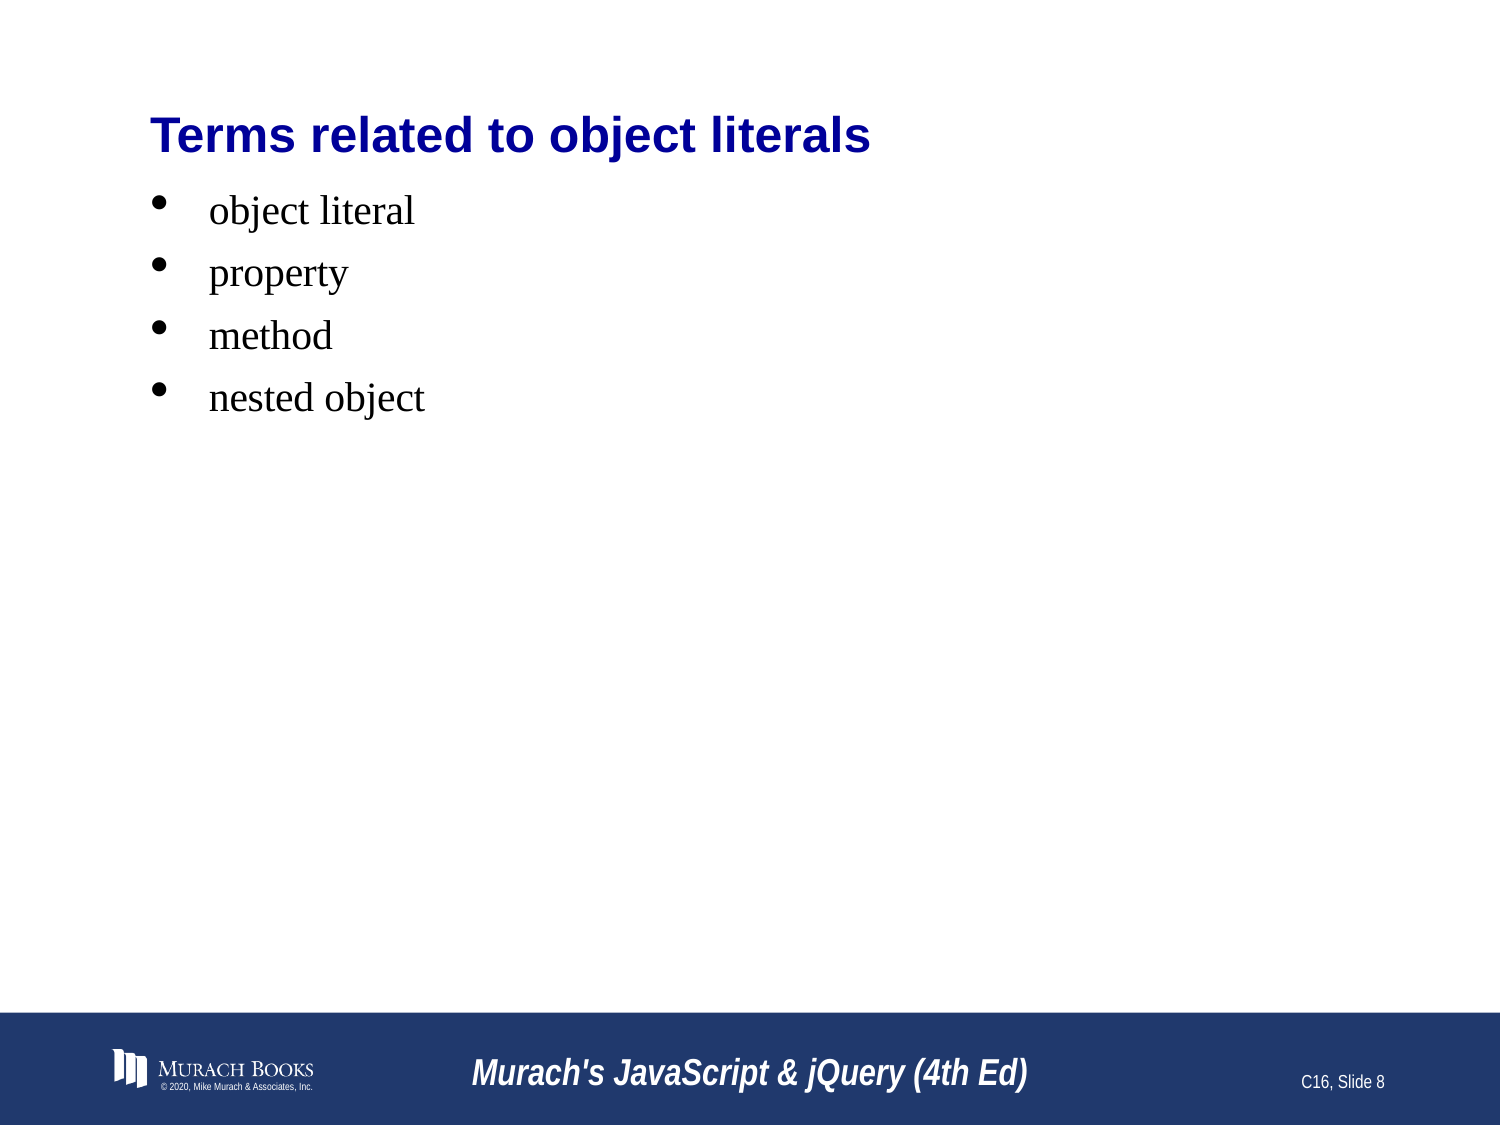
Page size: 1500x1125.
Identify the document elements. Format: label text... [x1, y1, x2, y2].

footer © 2020, Mike Murach & Associates, Inc. [12, 1025, 463, 1100]
slide_number C16, Slide 8 [1087, 1025, 1400, 1100]
title Terms related to object literals [150, 102, 1350, 164]
list object literal property method nested object [137, 174, 1350, 975]
slide_number Murach's JavaScript & jQuery (4th Ed) [463, 1025, 1050, 1100]
